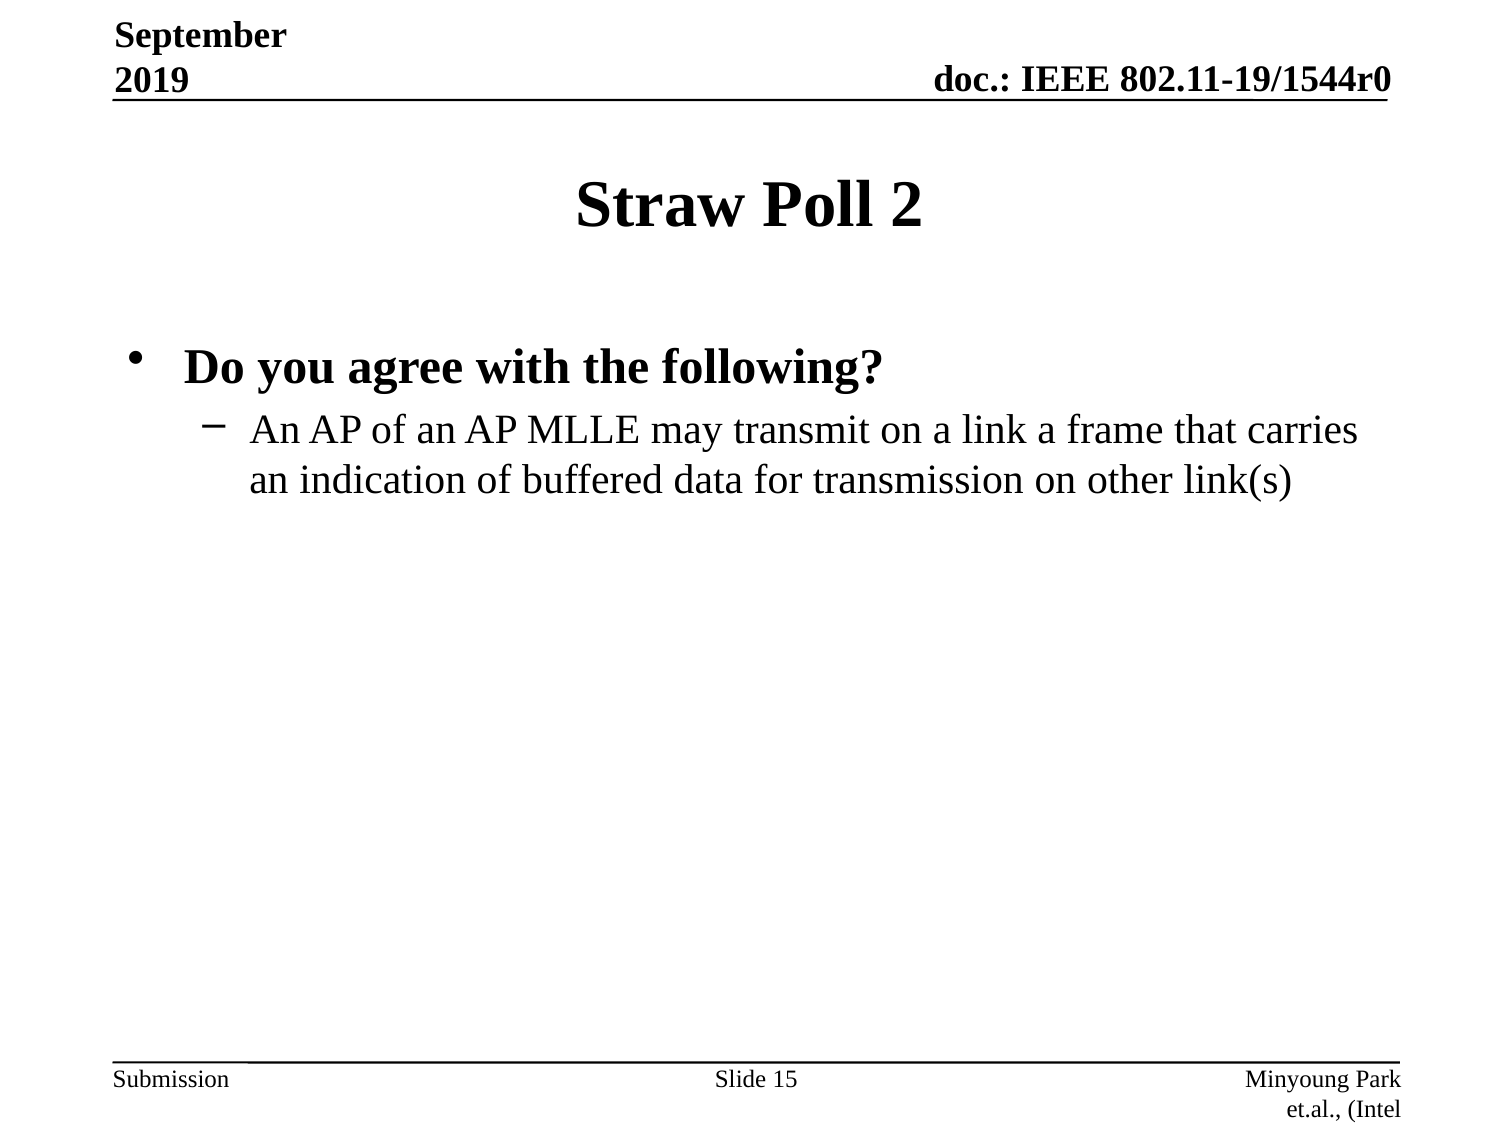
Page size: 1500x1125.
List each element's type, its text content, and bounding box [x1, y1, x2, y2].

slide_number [114, 54, 309, 101]
footer Minyoung Park et.al., (Intel Corporation) [1186, 1061, 1402, 1093]
slide_number Slide 15 [712, 1061, 800, 1093]
list Do you agree with the following? An AP of an AP MLLE may transmit on a link a frame that carries an indication of buffered data for transmission on other link(s) [112, 326, 1388, 1002]
title Straw Poll 2 [112, 112, 1388, 288]
